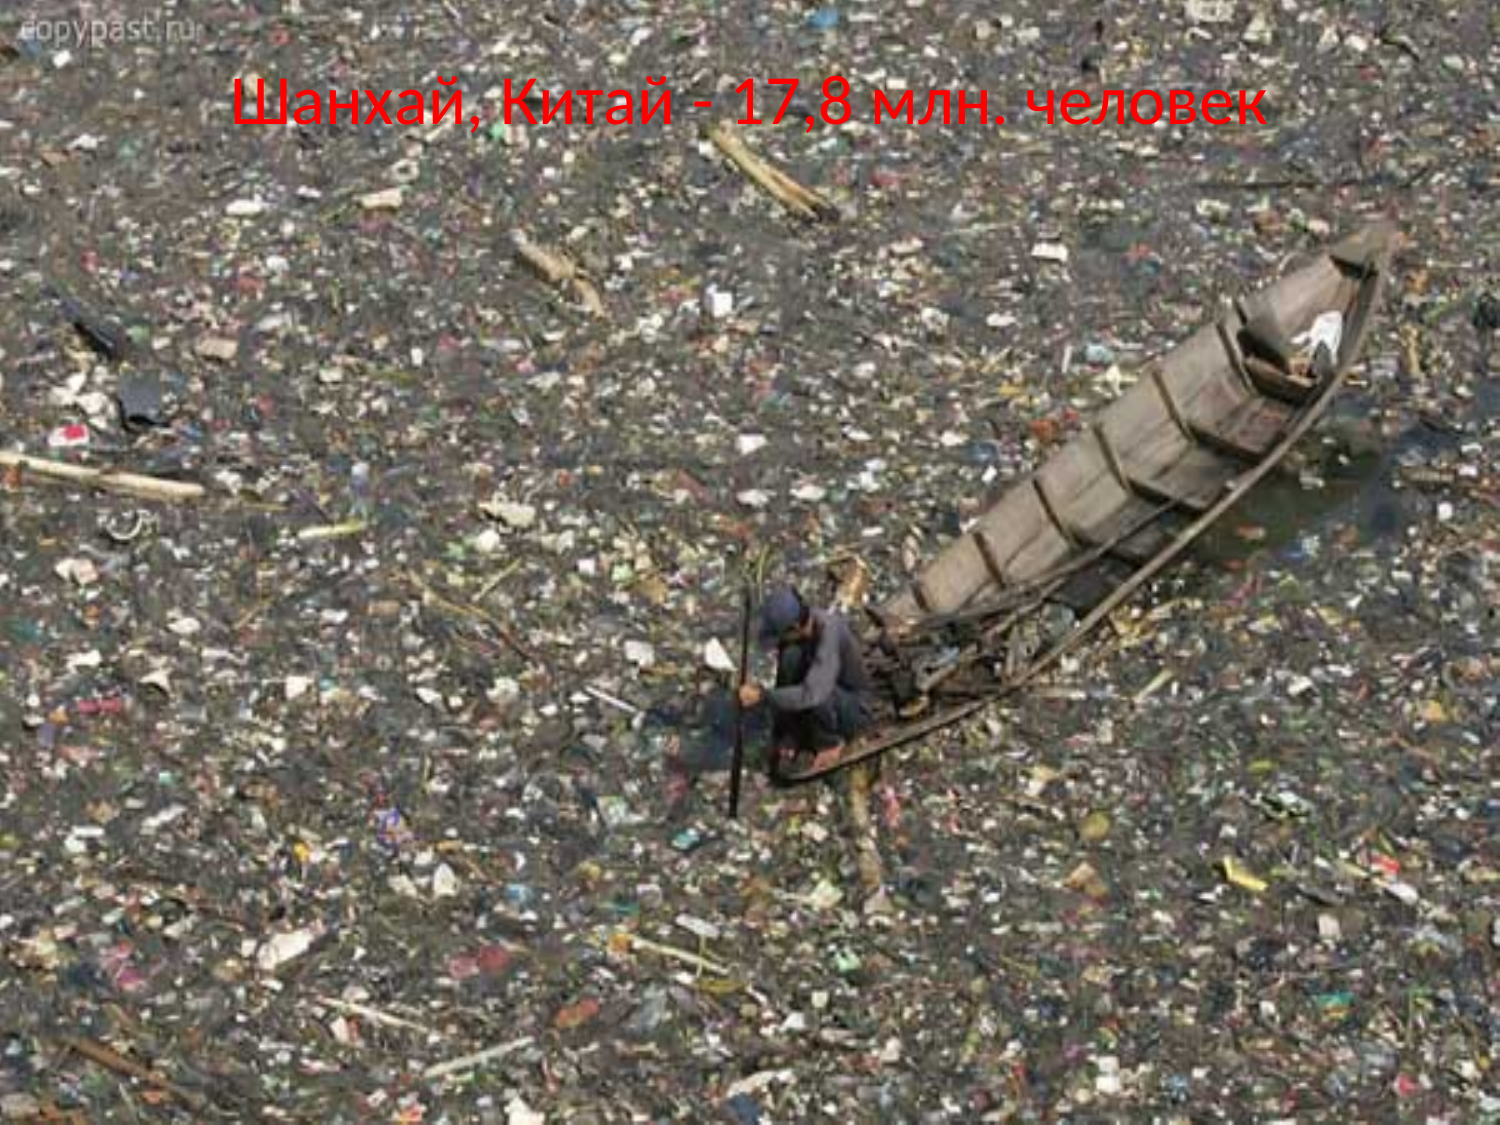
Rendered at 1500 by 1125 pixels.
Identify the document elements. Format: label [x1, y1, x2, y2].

list [0, 0, 1500, 1125]
